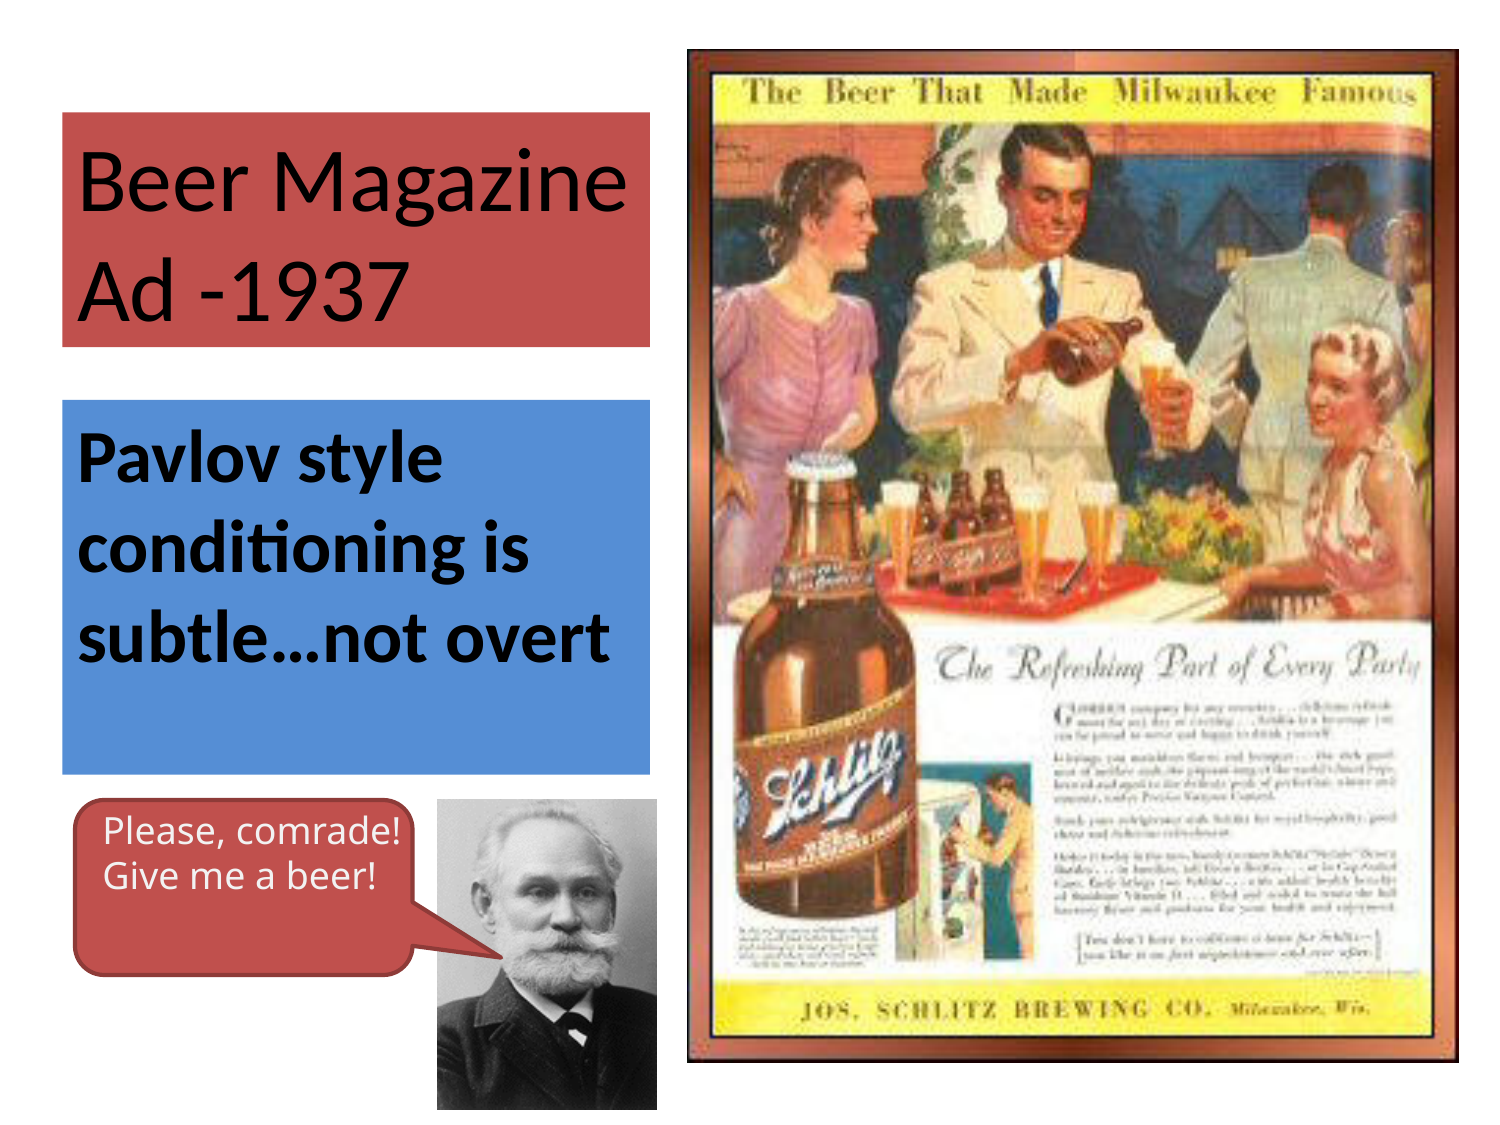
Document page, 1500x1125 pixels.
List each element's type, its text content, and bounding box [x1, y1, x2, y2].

text_box Please, comrade! Give me a beer! [87, 799, 436, 905]
text_box Pavlov style conditioning is subtle…not overt [62, 399, 650, 775]
text_box [72, 803, 432, 978]
picture [437, 799, 657, 1110]
text_box Beer Magazine Ad -1937 [62, 112, 650, 348]
picture [687, 49, 1459, 1063]
